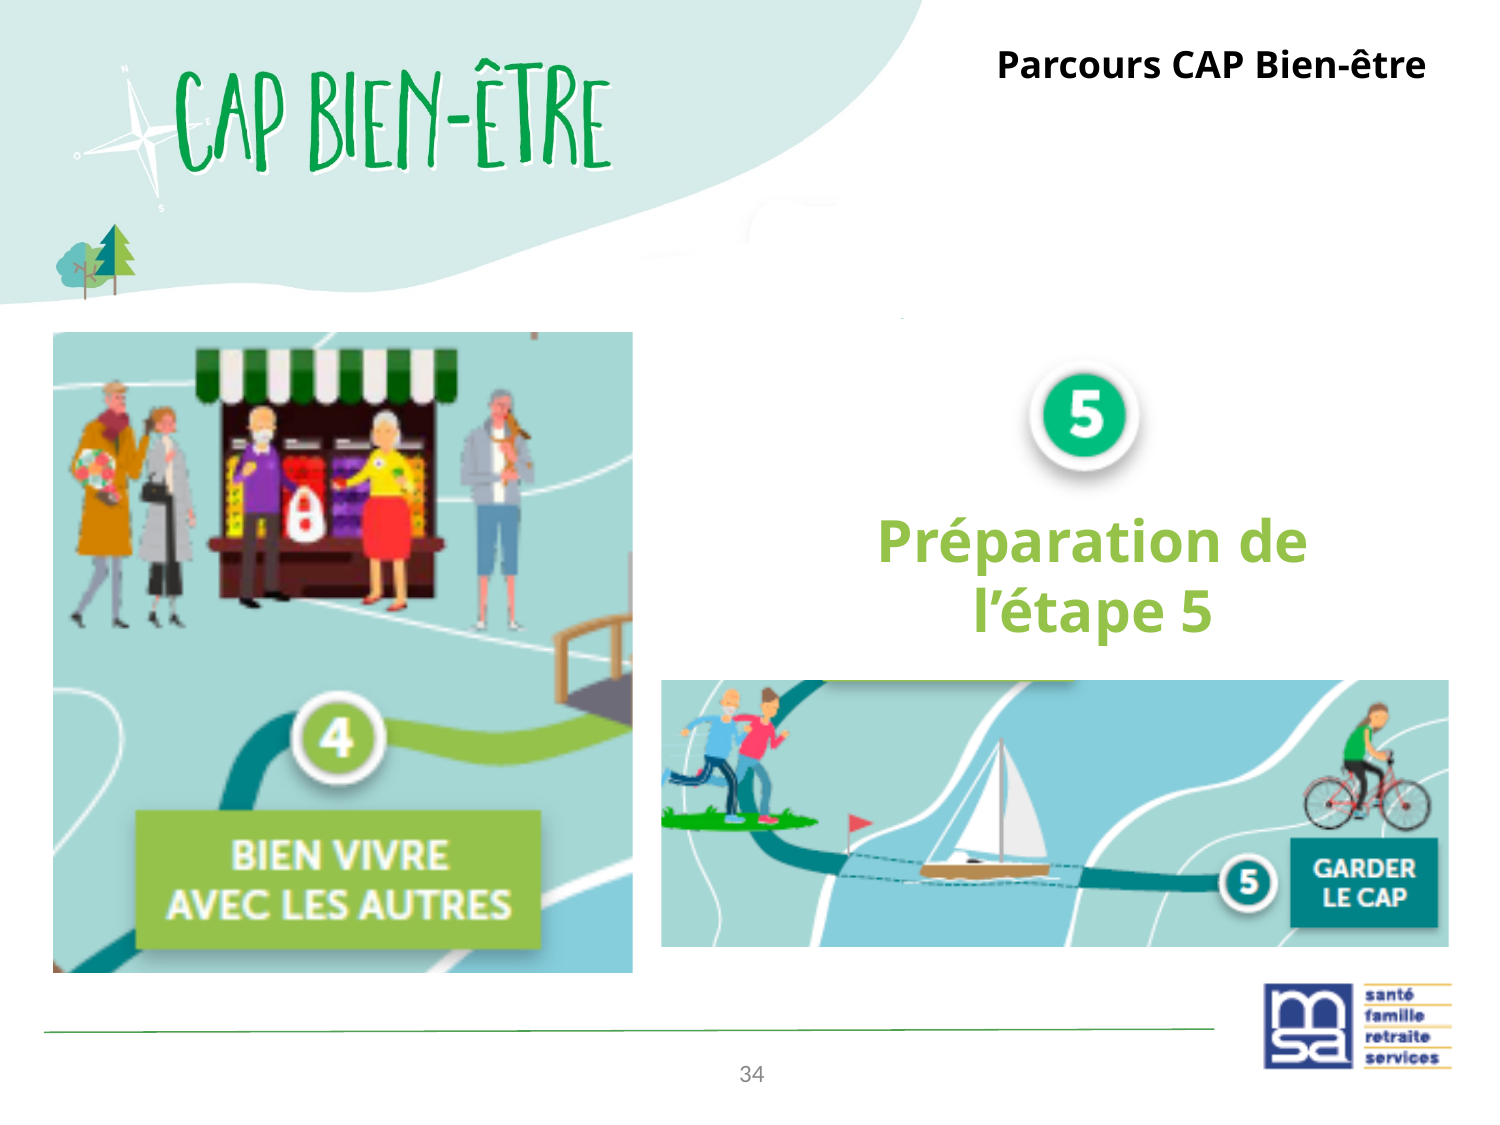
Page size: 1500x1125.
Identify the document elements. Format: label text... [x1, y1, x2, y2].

text_box Parcours CAP Bien-être [968, 34, 1455, 94]
picture [661, 680, 1476, 1125]
text_box Préparation de l’étape 5 [762, 497, 1424, 652]
picture [52, 331, 633, 974]
picture [0, 0, 941, 320]
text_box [43, 1028, 1215, 1033]
text_box 34 [54, 1042, 1245, 1103]
text_box – 34 [560, 1028, 1245, 1042]
picture [1007, 349, 1165, 507]
